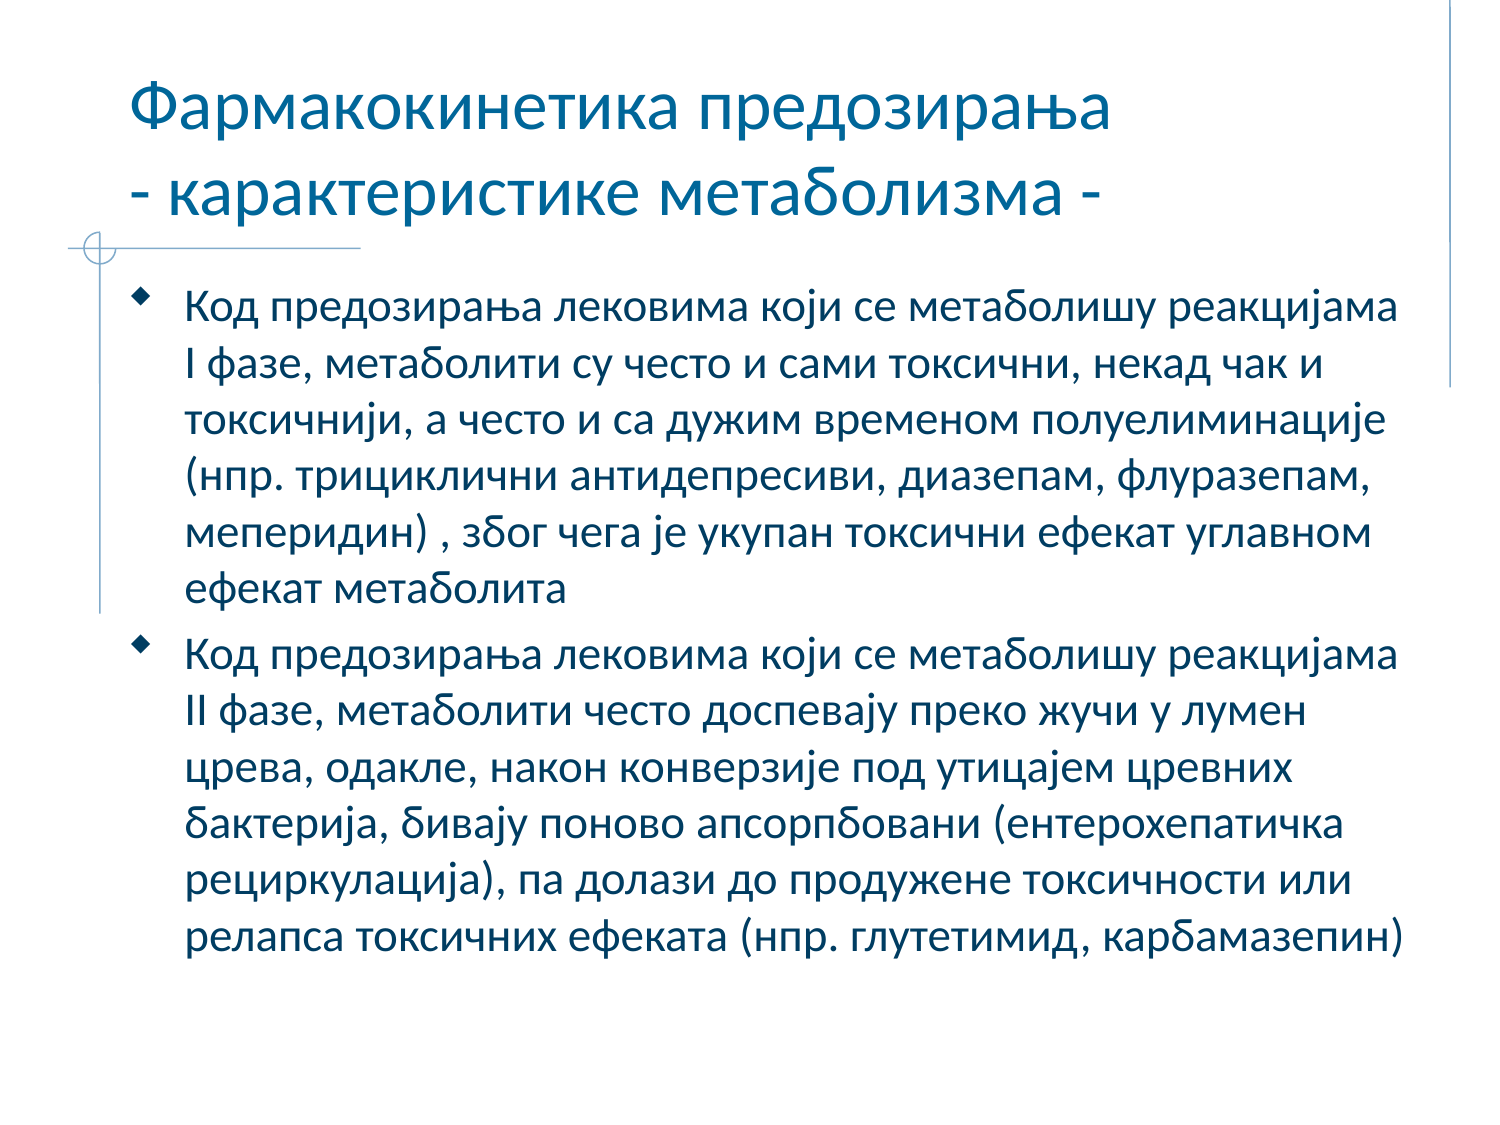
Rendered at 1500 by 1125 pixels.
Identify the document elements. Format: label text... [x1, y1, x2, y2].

list Код предозирања лековима који се метаболишу реакцијама I фазе, метаболити су често и сами токсични, некад чак и токсичнији, а често и са дужим временом полуелиминације (нпр. трициклични антидепресиви, диазепам, флуразепам, меперидин) , због чега је укупан токсични ефекат углавном ефекат метаболита Код предозирања лековима који се метаболишу реакцијама II фазе, метаболити често доспевају преко жучи у лумен црева, одакле, након конверзије под утицајем цревних бактерија, бивају поново апсорпбовани (ентерохепатичка рециркулација), па долази до продужене токсичности или релапса токсичних ефеката (нпр. глутетимид, карбамазепин) [111, 266, 1436, 977]
title Фармакокинетика предозирања - карактеристике метаболизма - [113, 49, 1436, 238]
